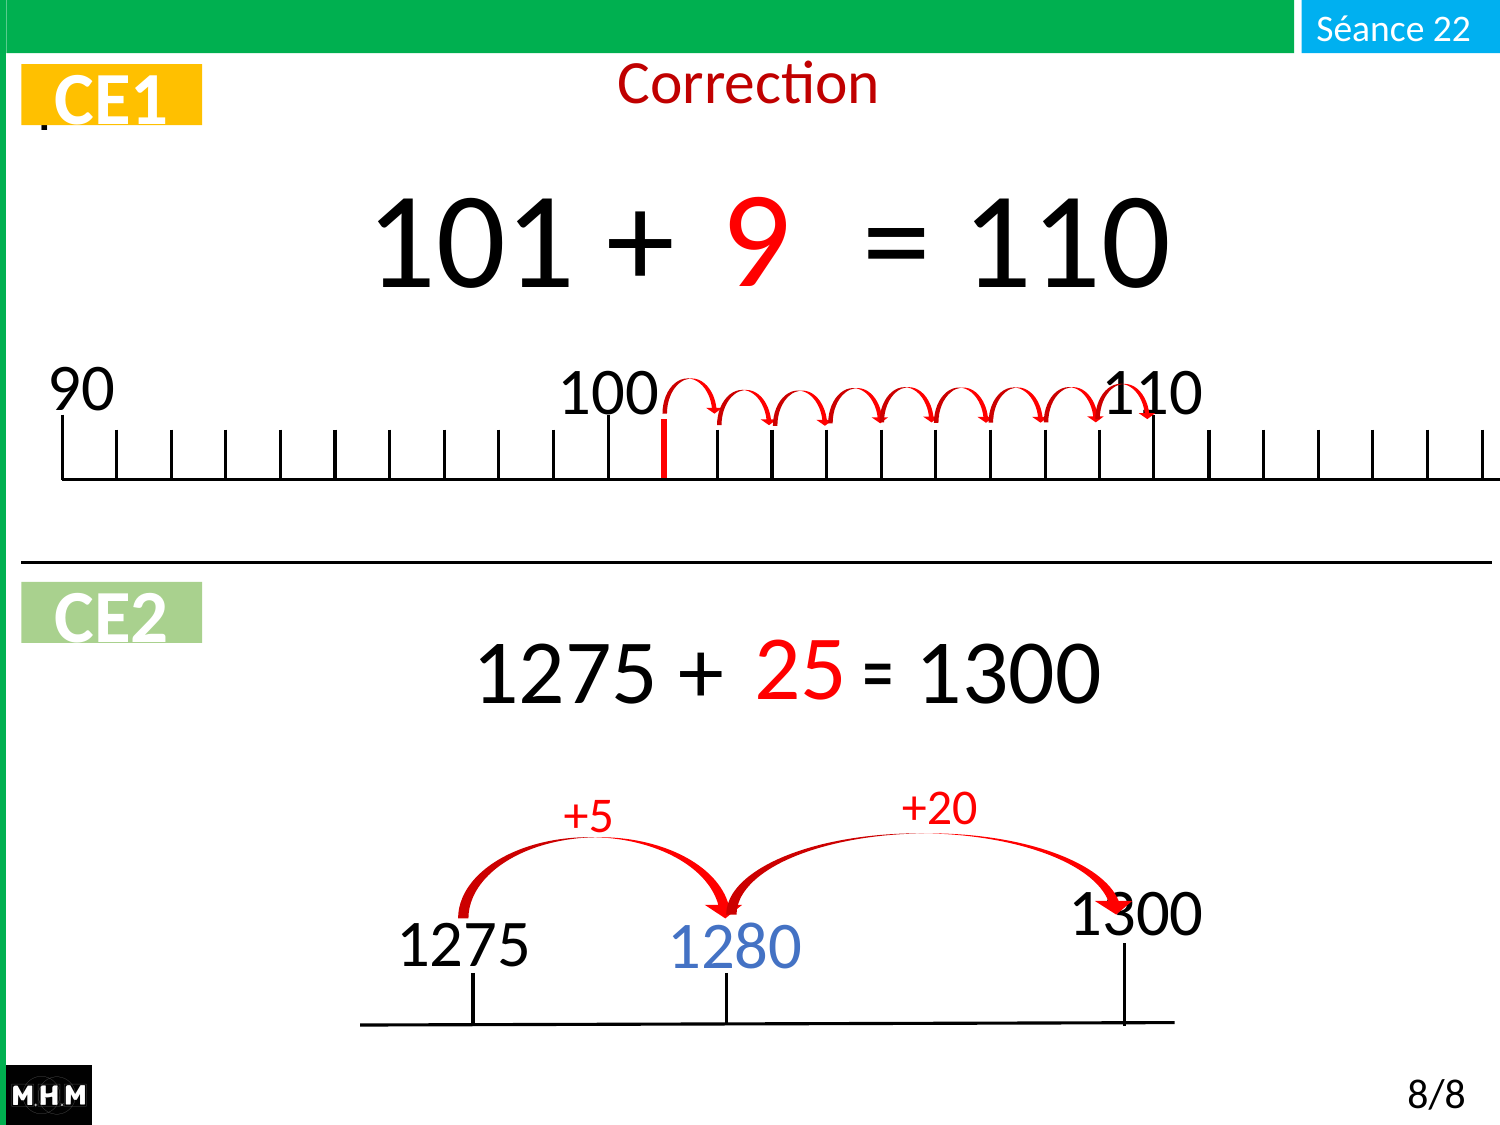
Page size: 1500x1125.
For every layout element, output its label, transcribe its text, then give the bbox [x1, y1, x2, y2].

text_box CE1 [20, 63, 203, 126]
picture [6, 1065, 92, 1125]
text_box [494, 841, 542, 861]
text_box +5 [542, 774, 635, 850]
text_box 25 [737, 600, 866, 726]
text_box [360, 861, 1236, 1026]
text_box [635, 839, 695, 861]
text_box CE2 [20, 581, 203, 644]
text_box [1000, 838, 1076, 861]
list 8/8 [1373, 1064, 1500, 1125]
text_box 101 + … = 110 [351, 142, 1405, 322]
text_box Correction [602, 43, 1500, 125]
text_box 1275 + … = 1300 [429, 604, 1126, 730]
text_box 9 [695, 141, 818, 321]
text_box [32, 335, 1500, 481]
text_box +20 [874, 767, 1005, 842]
text_box [771, 834, 874, 861]
